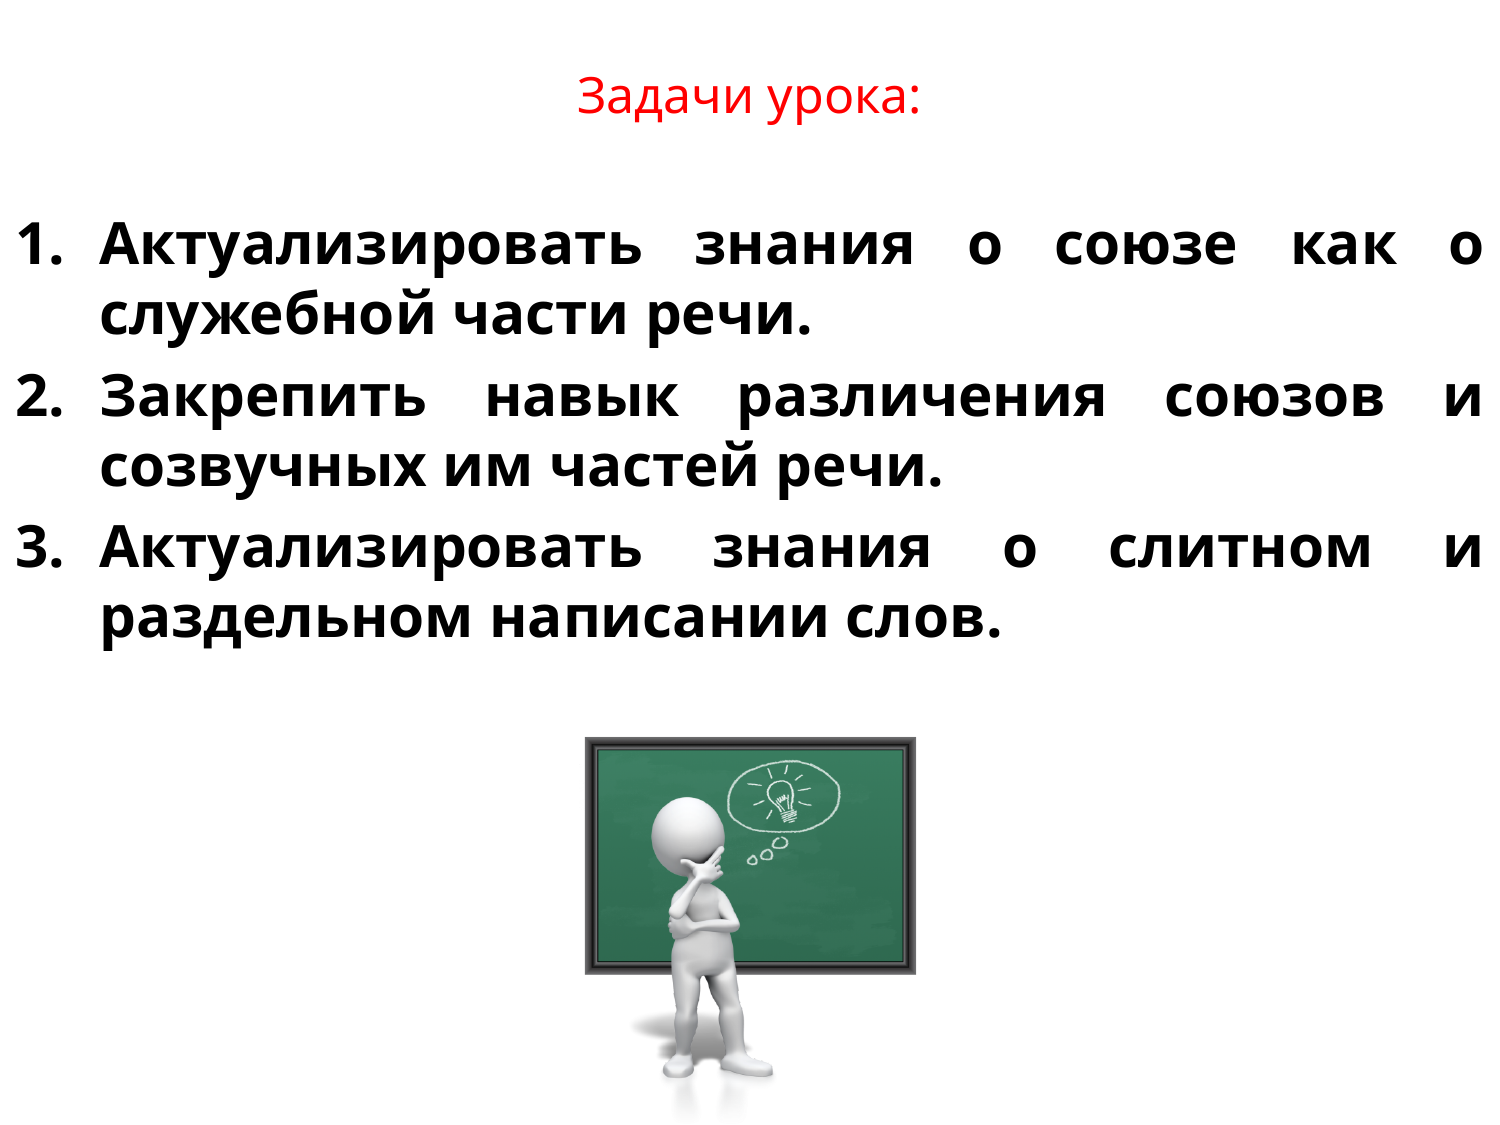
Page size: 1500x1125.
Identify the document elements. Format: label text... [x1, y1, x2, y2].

picture [579, 734, 921, 1125]
list Актуализировать знания о союзе как о служебной части речи. Закрепить навык различения союзов и созвучных им частей речи. Актуализировать знания о слитном и раздельном написании слов. [0, 199, 1500, 1020]
title Задачи урока: [0, 0, 1500, 188]
